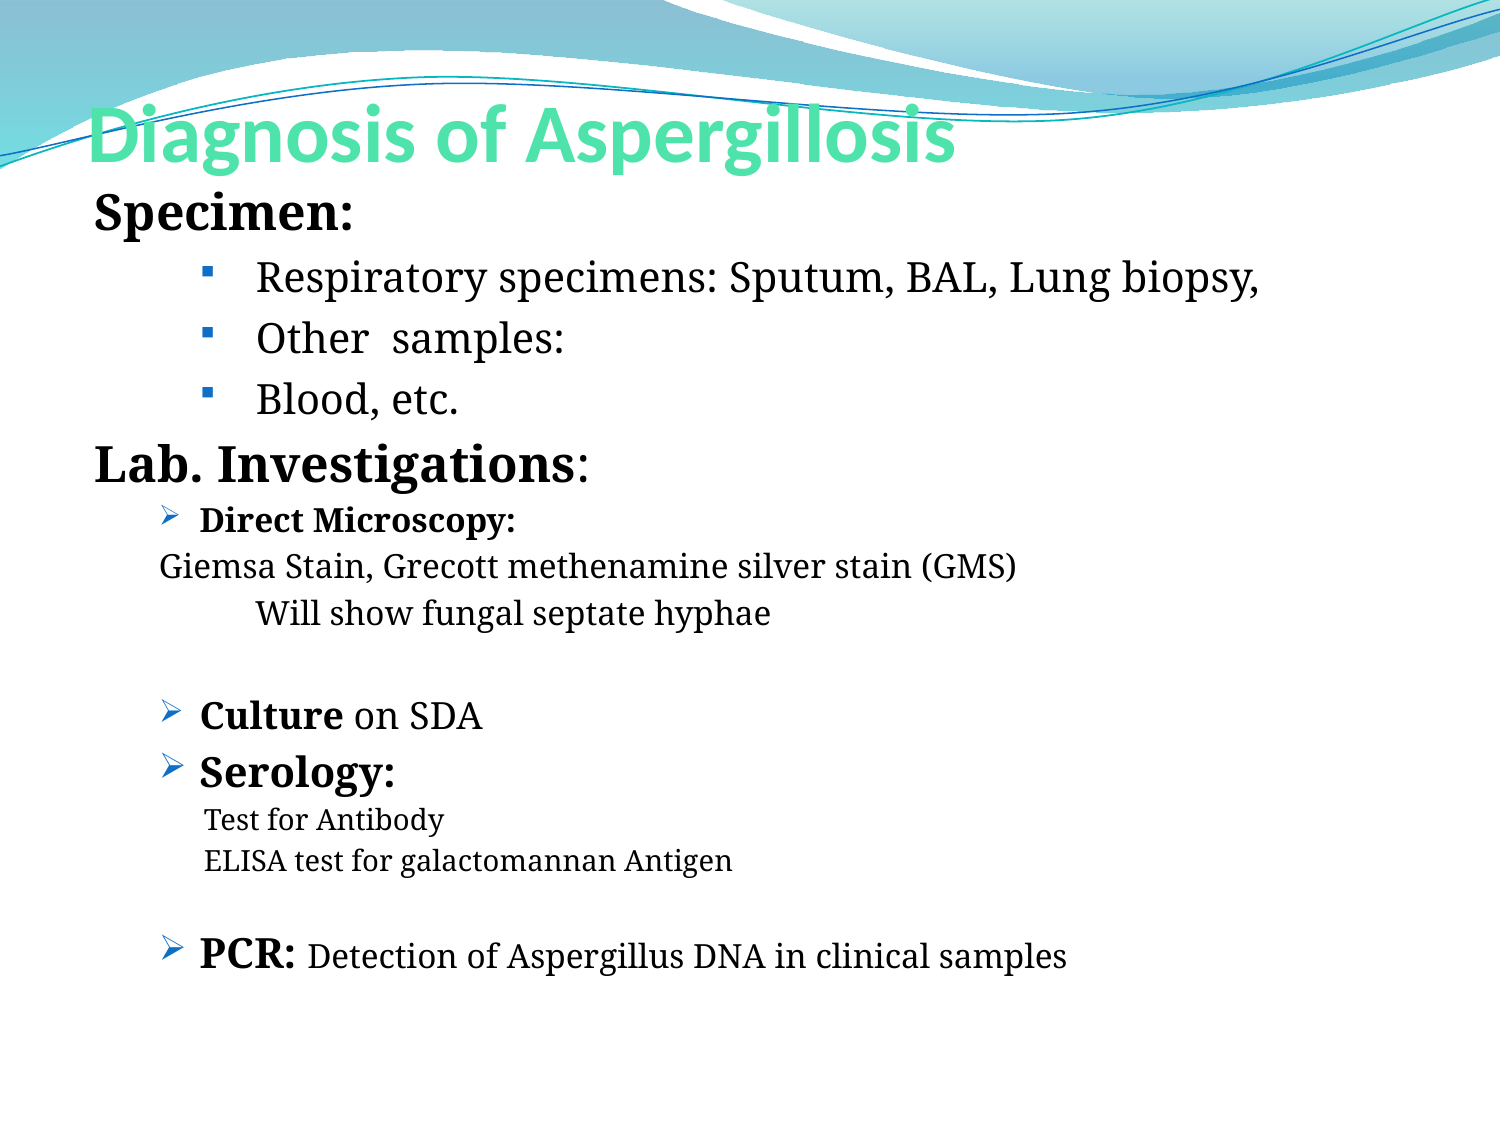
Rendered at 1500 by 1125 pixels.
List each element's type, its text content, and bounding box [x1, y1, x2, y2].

list Specimen: Respiratory specimens: Sputum, BAL, Lung biopsy, Other samples: Blood, etc. Lab. Investigations: Direct Microscopy: Giemsa Stain, Grecott methenamine silver stain (GMS) Will show fungal septate hyphae Culture on SDA Serology: Test for Antibody ELISA test for galactomannan Antigen PCR: Detection of Aspergillus DNA in clinical samples [86, 184, 1362, 1059]
title Diagnosis of Aspergillosis [86, 78, 1362, 180]
